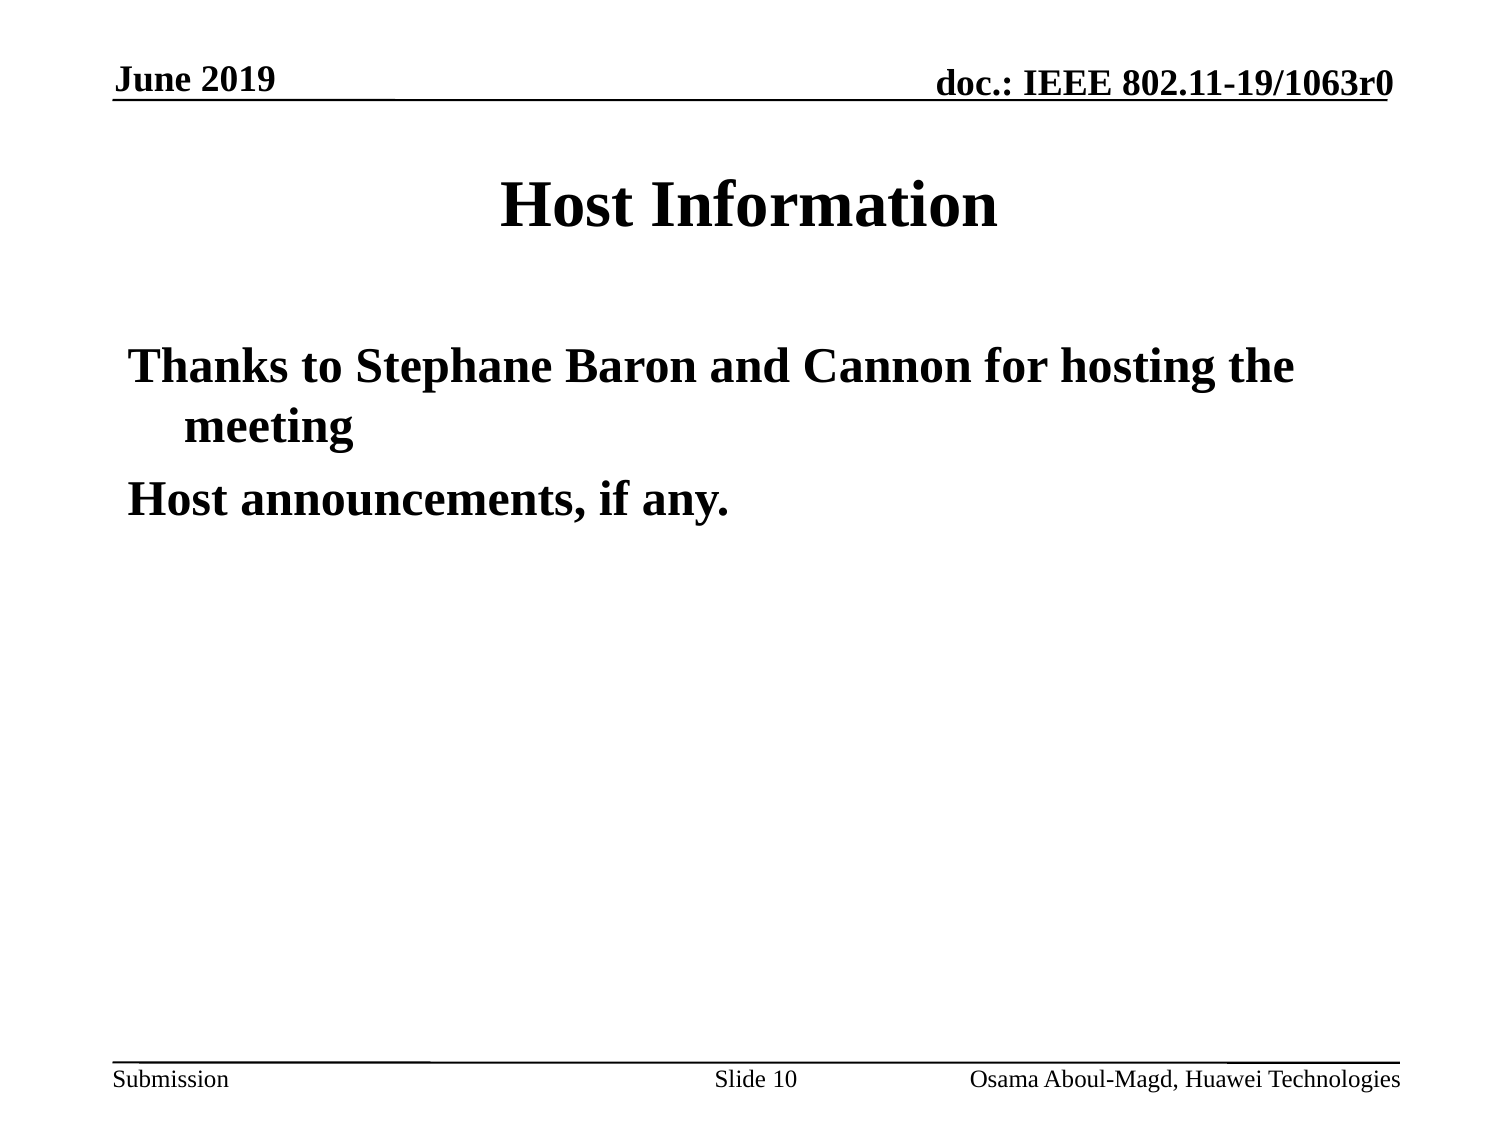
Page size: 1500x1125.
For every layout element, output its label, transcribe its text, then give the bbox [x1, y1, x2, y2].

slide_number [114, 54, 423, 100]
title Host Information [112, 112, 1388, 288]
slide_number Slide 10 [712, 1061, 800, 1123]
footer Osama Aboul-Magd, Huawei Technologies [878, 1061, 1402, 1093]
list Thanks to Stephane Baron and Cannon for hosting the meeting Host announcements, if any. [112, 324, 1388, 1000]
